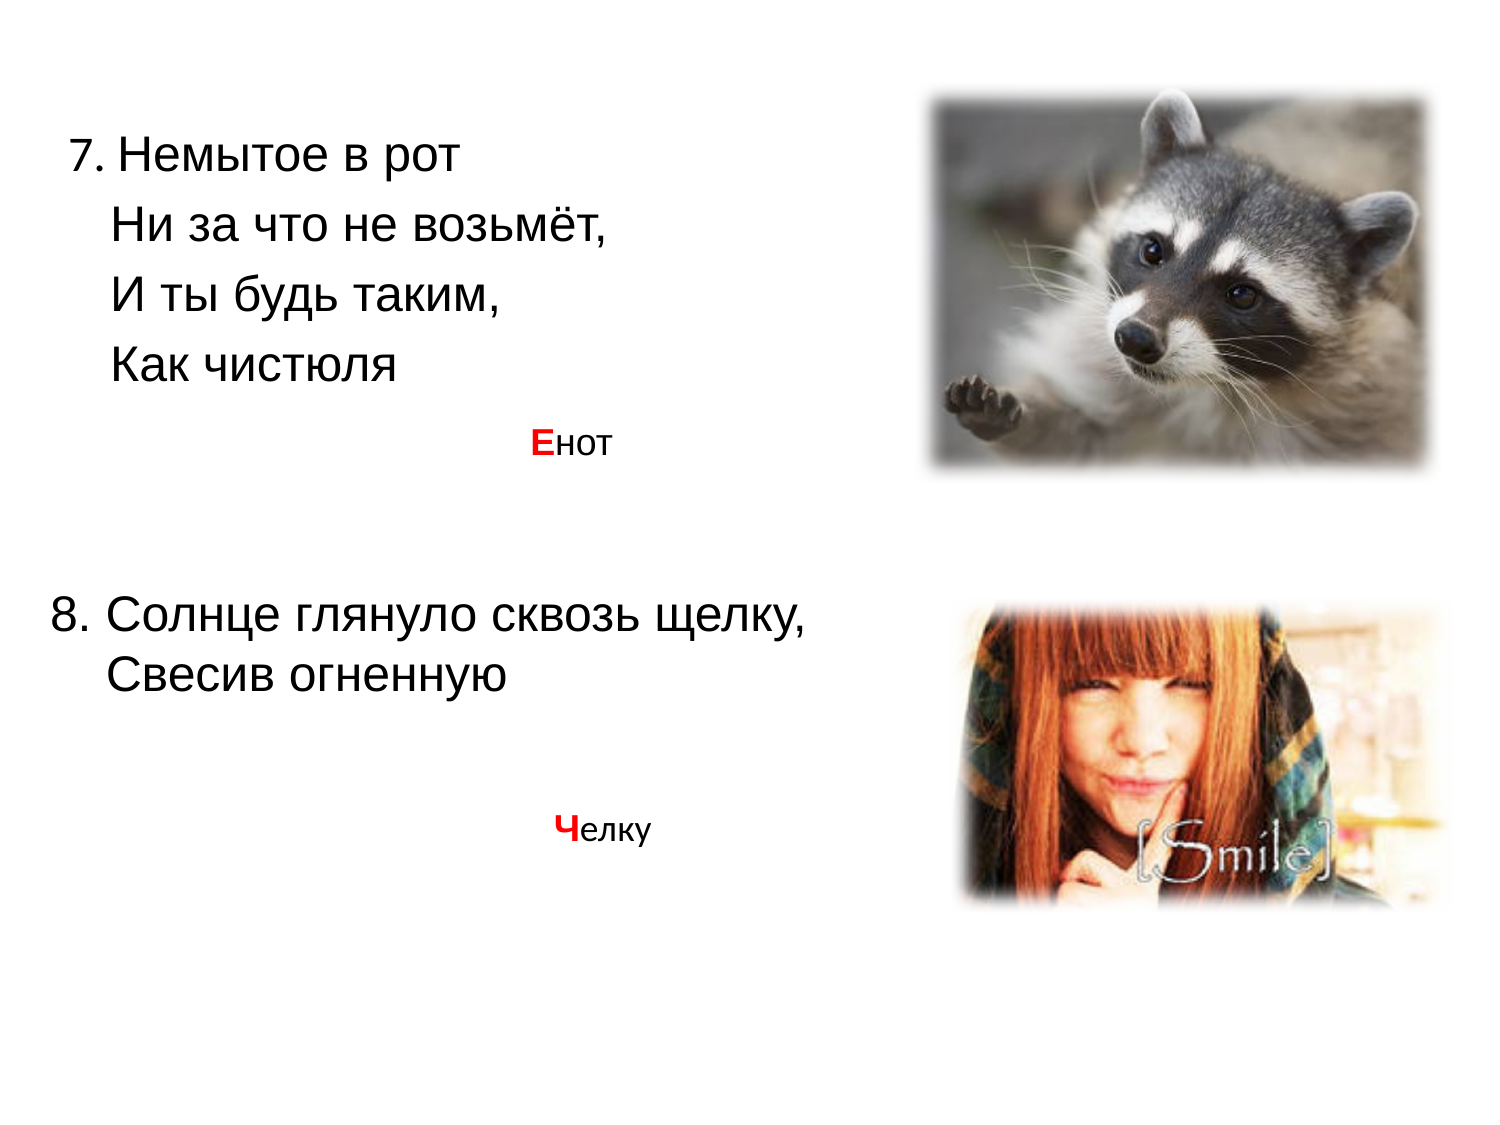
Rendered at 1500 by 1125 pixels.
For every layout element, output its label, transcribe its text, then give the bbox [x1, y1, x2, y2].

picture [948, 597, 1454, 915]
list 7. Немытое в рот Ни за что не возьмёт, И ты будь таким, Как чистюля [53, 113, 833, 421]
picture [913, 81, 1444, 485]
text_box Енот [515, 410, 727, 470]
text_box Челку [539, 796, 774, 857]
text_box 8. Солнце глянуло сквозь щелку, Свесив огненную [35, 574, 856, 709]
